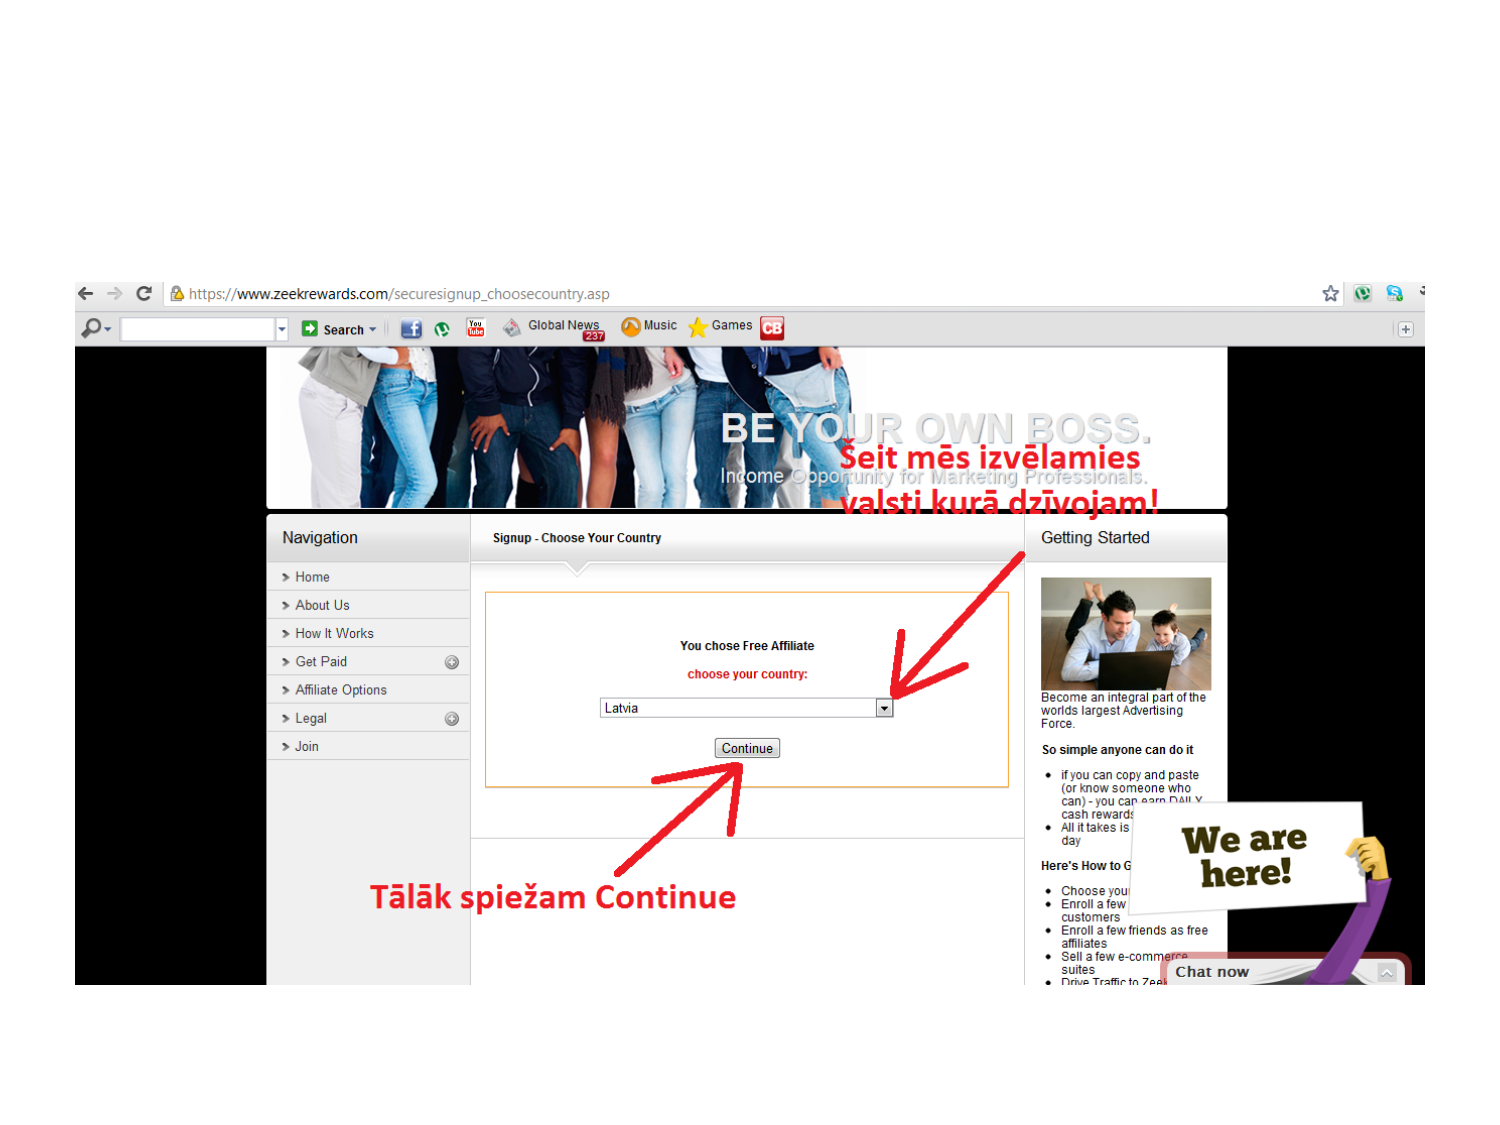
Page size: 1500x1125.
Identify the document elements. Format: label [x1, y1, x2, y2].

list [74, 282, 1426, 986]
